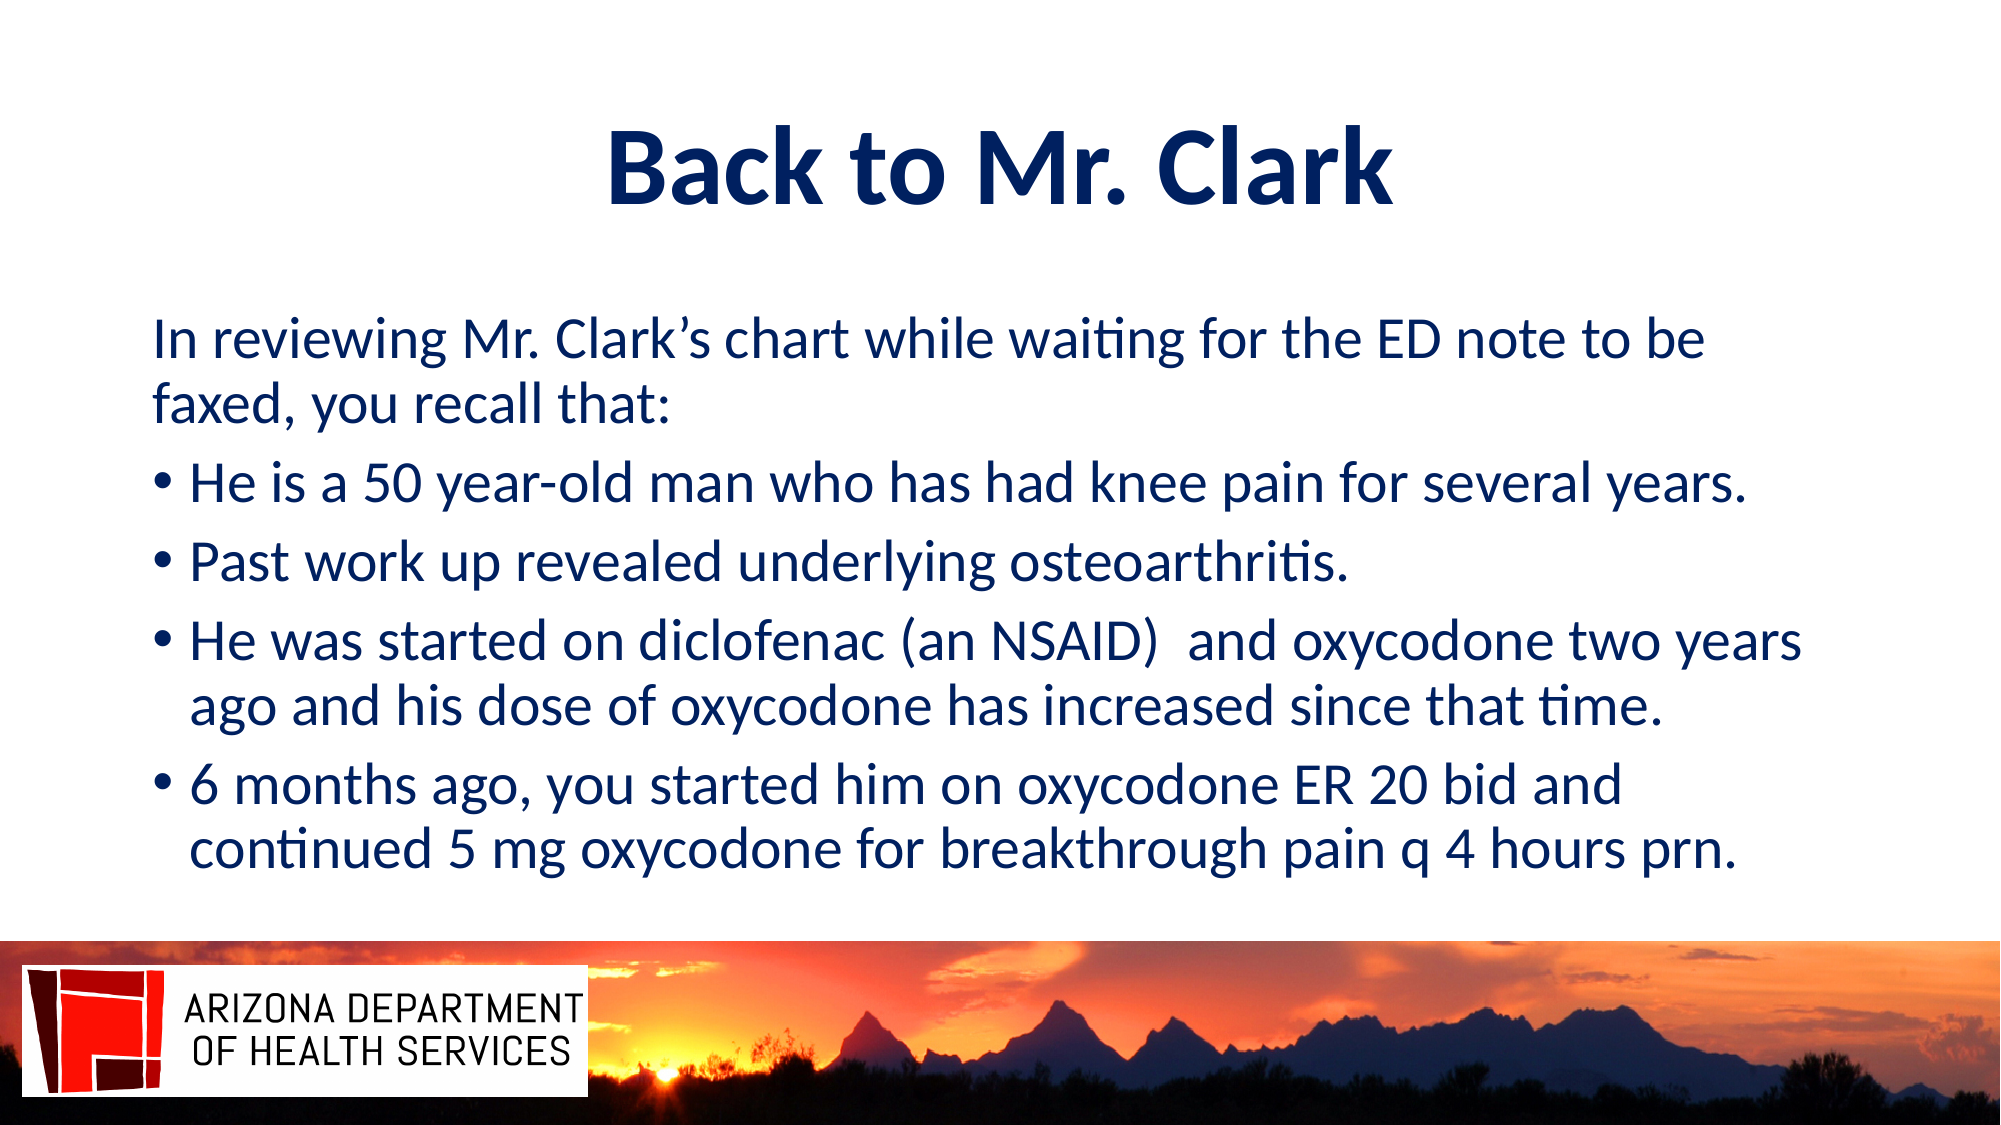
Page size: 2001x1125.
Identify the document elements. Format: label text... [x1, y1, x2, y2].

list In reviewing Mr. Clark’s chart while waiting for the ED note to be faxed, you recall that: He is a 50 year-old man who has had knee pain for several years. Past work up revealed underlying osteoarthritis. He was started on diclofenac (an NSAID) and oxycodone two years ago and his dose of oxycodone has increased since that time. 6 months ago, you started him on oxycodone ER 20 bid and continued 5 mg oxycodone for breakthrough pain q 4 hours prn. [137, 299, 1863, 938]
picture [0, 941, 2000, 1125]
title Back to Mr. Clark [137, 59, 1863, 278]
